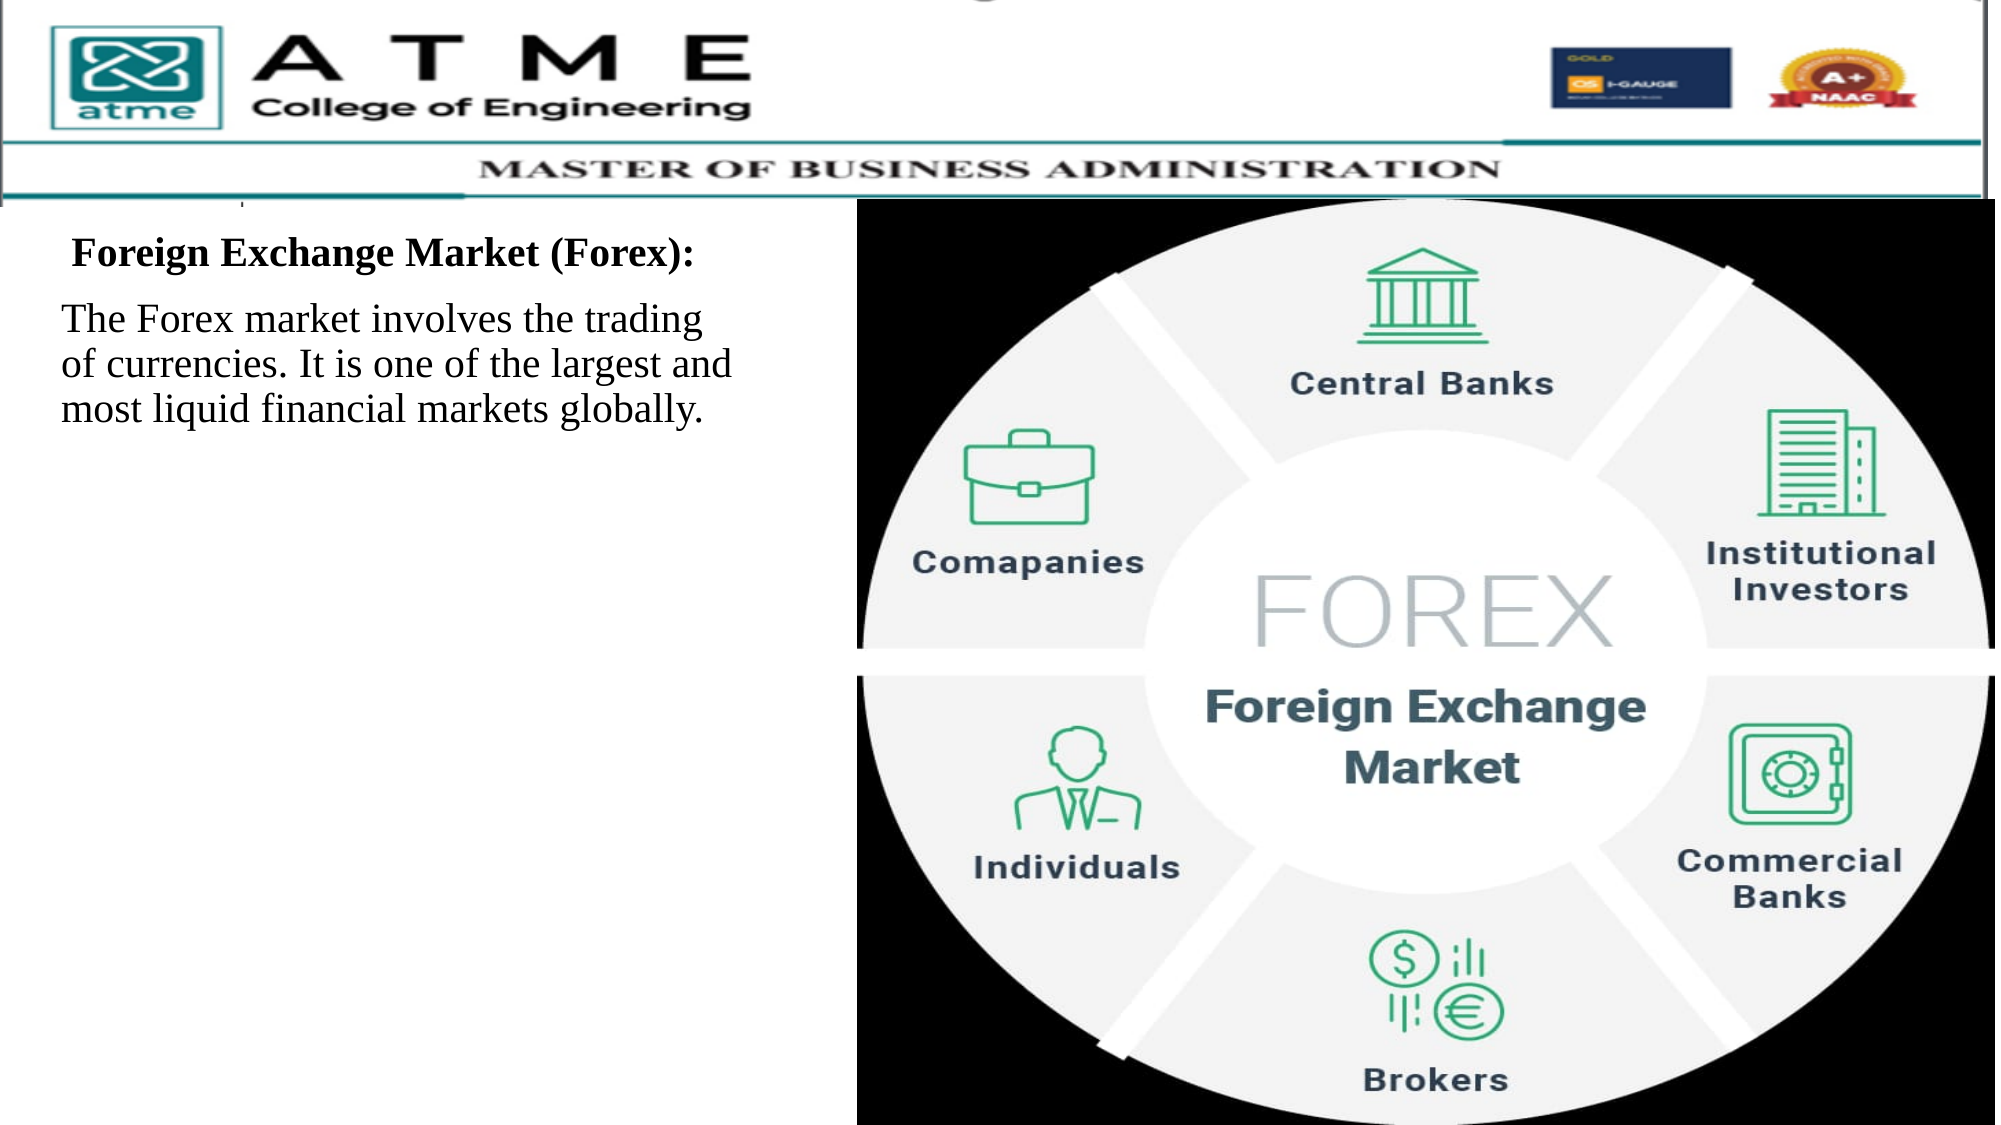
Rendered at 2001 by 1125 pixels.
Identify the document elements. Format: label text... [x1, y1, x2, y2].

picture [0, 0, 1995, 1125]
list Foreign Exchange Market (Forex): The Forex market involves the trading of currencies. It is one of the largest and most liquid financial markets globally. [46, 223, 759, 406]
